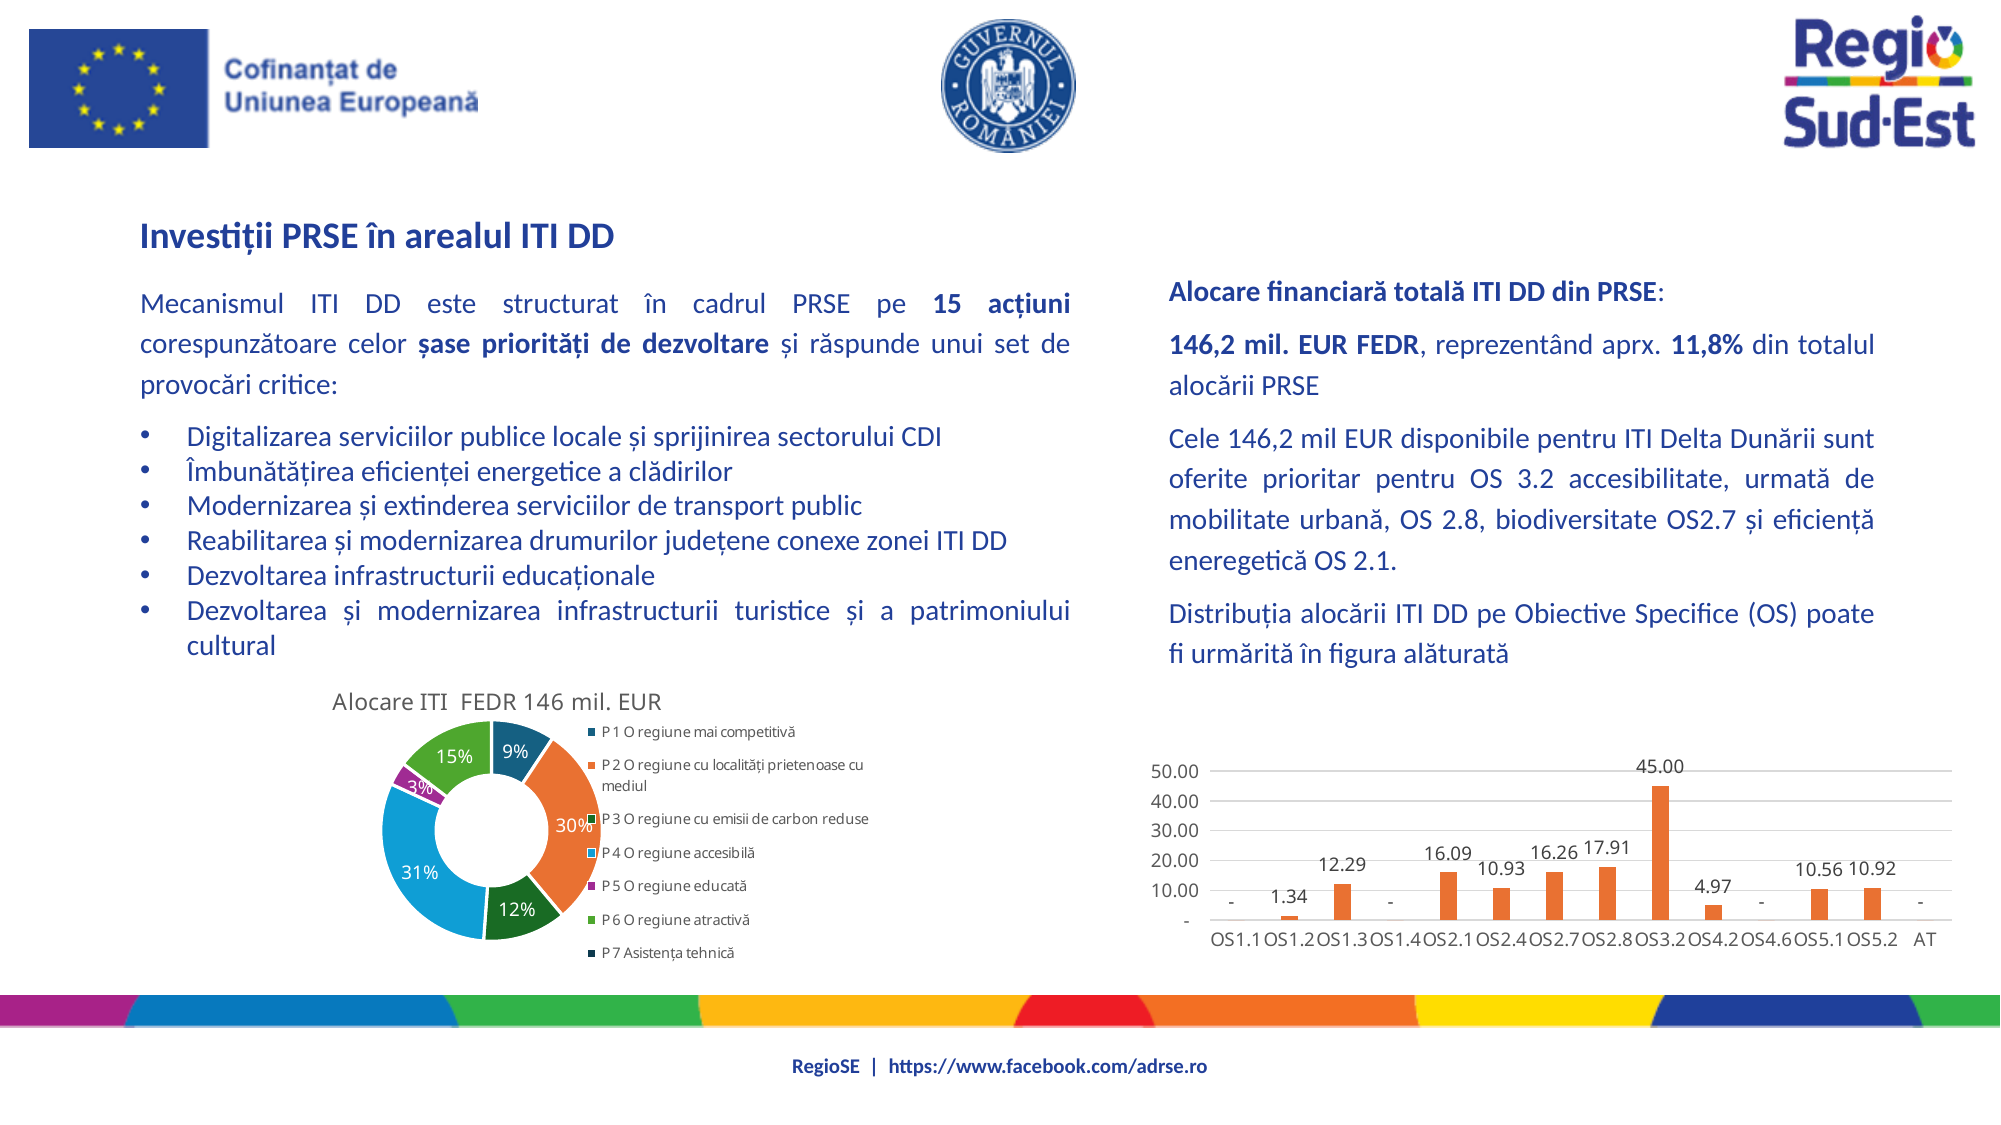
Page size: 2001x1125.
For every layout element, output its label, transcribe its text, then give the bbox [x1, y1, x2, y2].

picture [28, 28, 478, 148]
text_box Investiții PRSE în arealul ITI DD [124, 204, 1285, 264]
picture [0, 995, 327, 1029]
text_box Alocare financiară totală ITI DD din PRSE: 146,2 mil. EUR FEDR, reprezentând aprx. 11,8% din totalul alocării PRSE Cele 146,2 mil EUR disponibile pentru ITI Delta Dunării sunt oferite prioritar pentru OS 3.2 accesibilitate, urmată de mobilitate urbană, OS 2.8, biodiversitate OS2.7 și eficiență eneregetică OS 2.1. Distribuția alocării ITI DD pe Obiective Specifice (OS) poate fi urmărită în figura alăturată [1153, 259, 1891, 680]
picture [1759, 0, 2000, 220]
picture [893, 995, 2000, 1029]
chart [1128, 680, 1970, 959]
subtitle Mecanismul ITI DD este structurat în cadrul PRSE pe 15 acțiuni corespunzătoare celor șase priorități de dezvoltare și răspunde unui set de provocări critice: Digitalizarea serviciilor publice locale și sprijinirea sectorului CDI Îmbunătățirea eficienței energetice a clădirilor Modernizarea și extinderea serviciilor de transport public Reabilitarea și modernizarea drumurilor județene conexe zonei ITI DD Dezvoltarea infrastructurii educaționale Dezvoltarea și modernizarea infrastructurii turistice și a patrimoniului cultural [124, 271, 1086, 681]
text_box RegioSE | https://www.facebook.com/adrse.ro [776, 1029, 1223, 1085]
chart [327, 677, 893, 1030]
picture [941, 19, 1076, 153]
